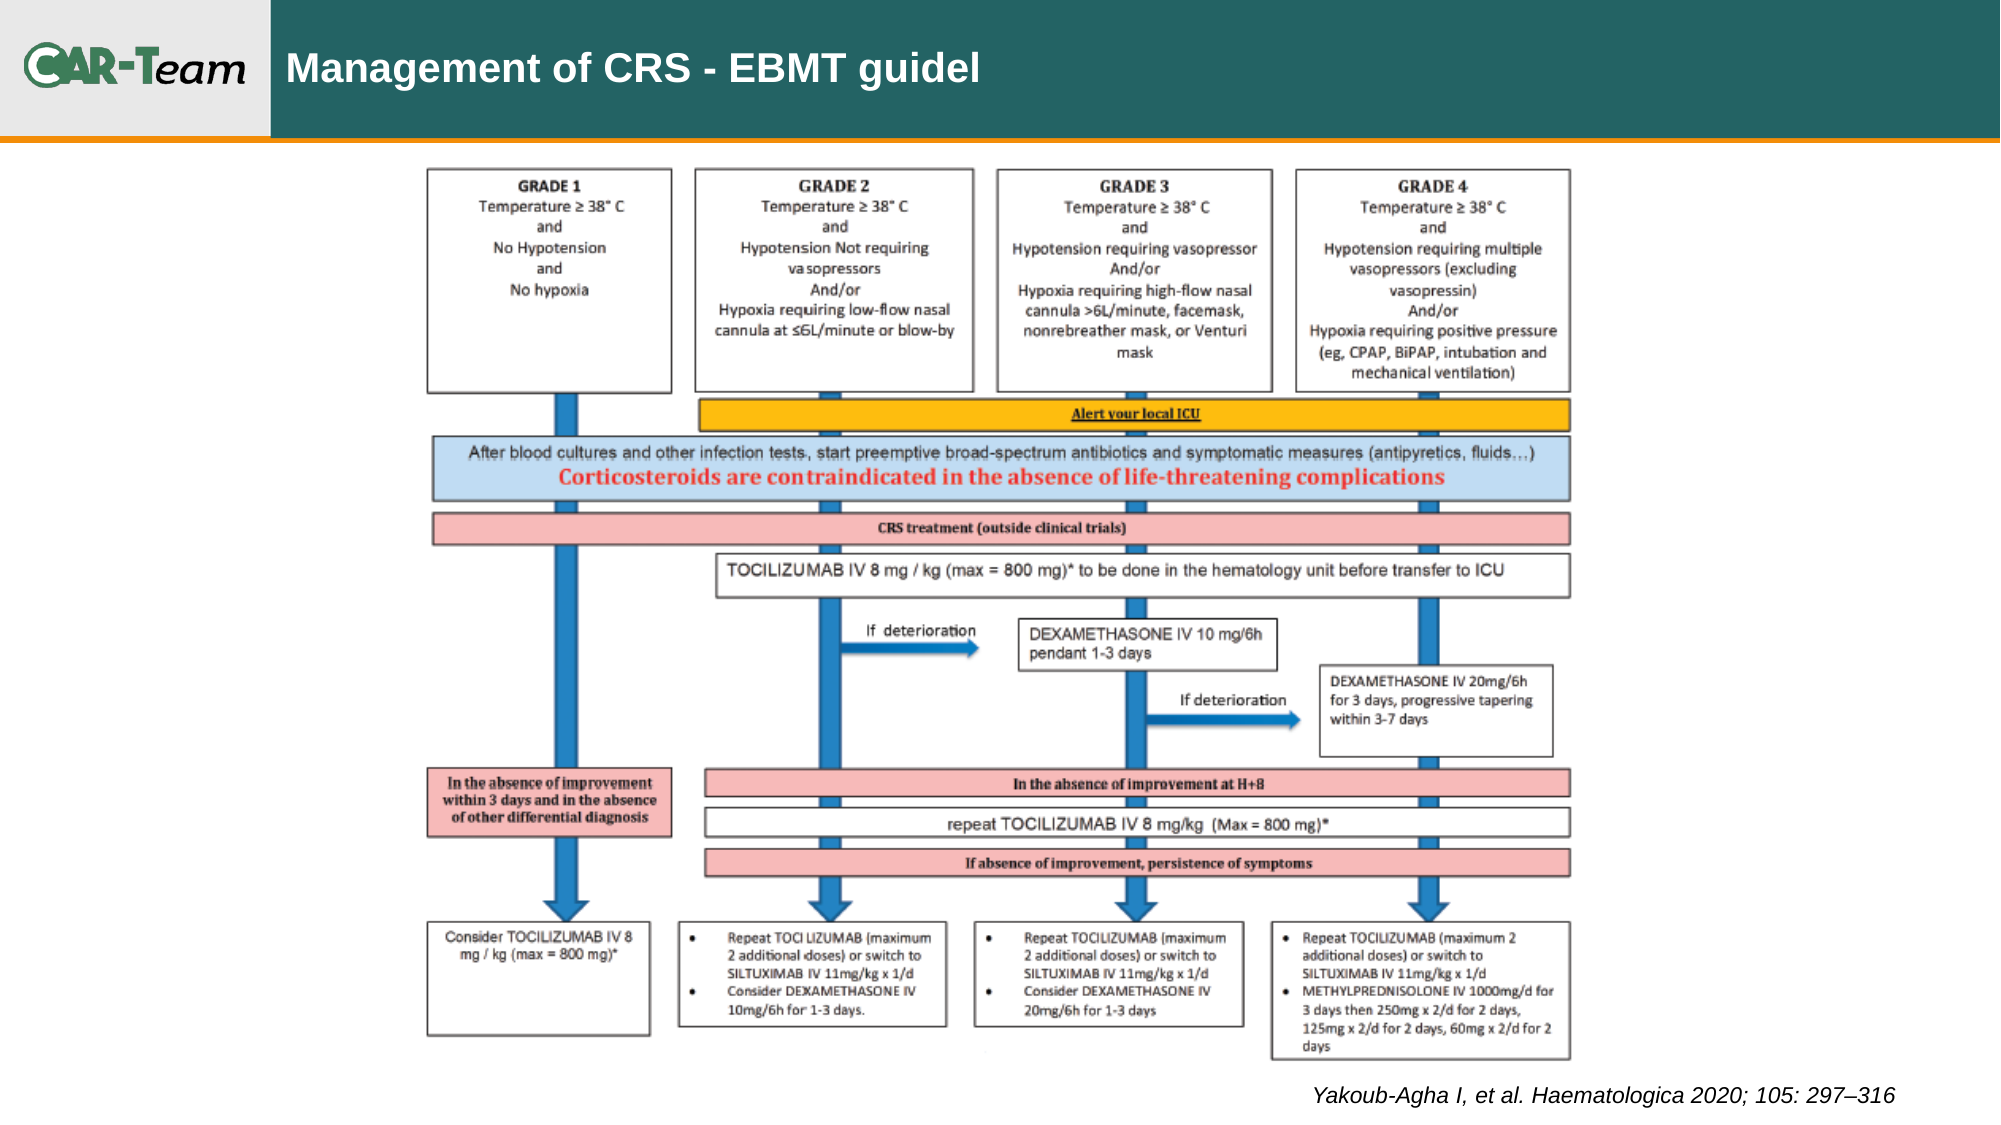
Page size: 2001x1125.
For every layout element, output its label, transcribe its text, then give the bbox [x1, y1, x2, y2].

picture [24, 42, 245, 88]
title Management of CRS - EBMT guidel [270, 0, 1996, 139]
picture [419, 166, 1581, 1069]
text_box Yakoub-Agha I, et al. Haematologica 2020; 105: 297–316 [106, 1042, 1911, 1123]
